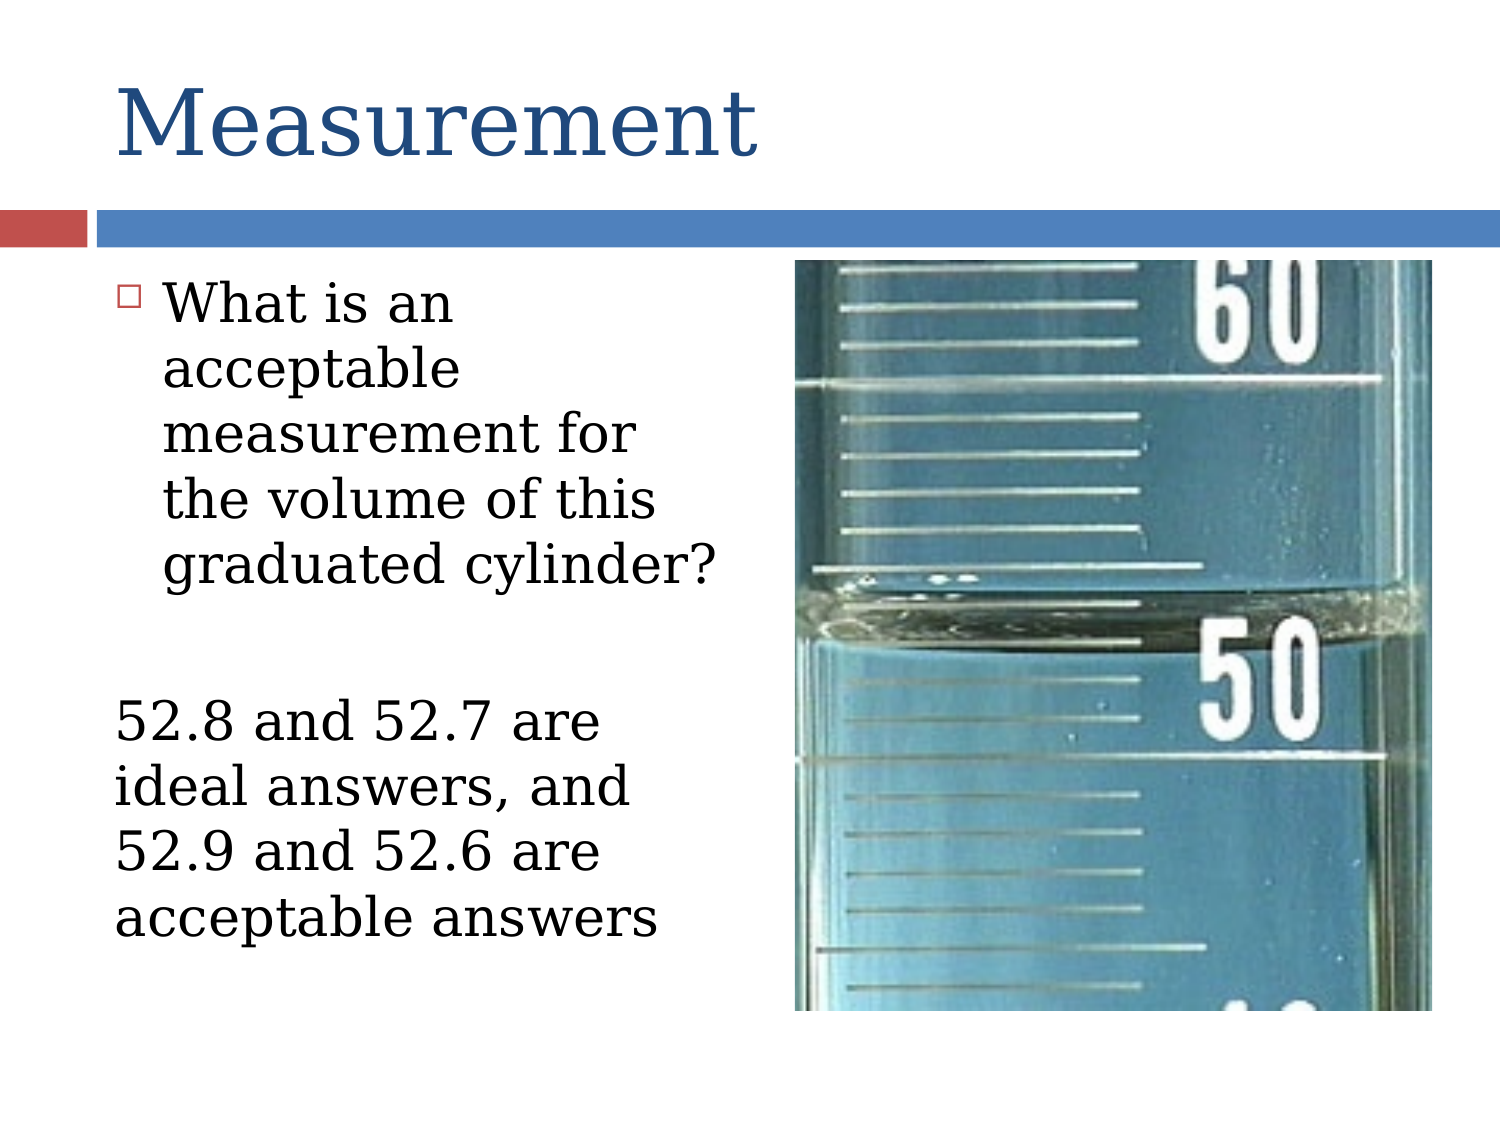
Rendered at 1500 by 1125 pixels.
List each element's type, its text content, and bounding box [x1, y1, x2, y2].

picture [794, 260, 1433, 1011]
title Measurement [99, 37, 1438, 200]
list What is an acceptable measurement for the volume of this graduated cylinder? 52.8 and 52.7 are ideal answers, and 52.9 and 52.6 are acceptable answers [99, 260, 738, 1011]
